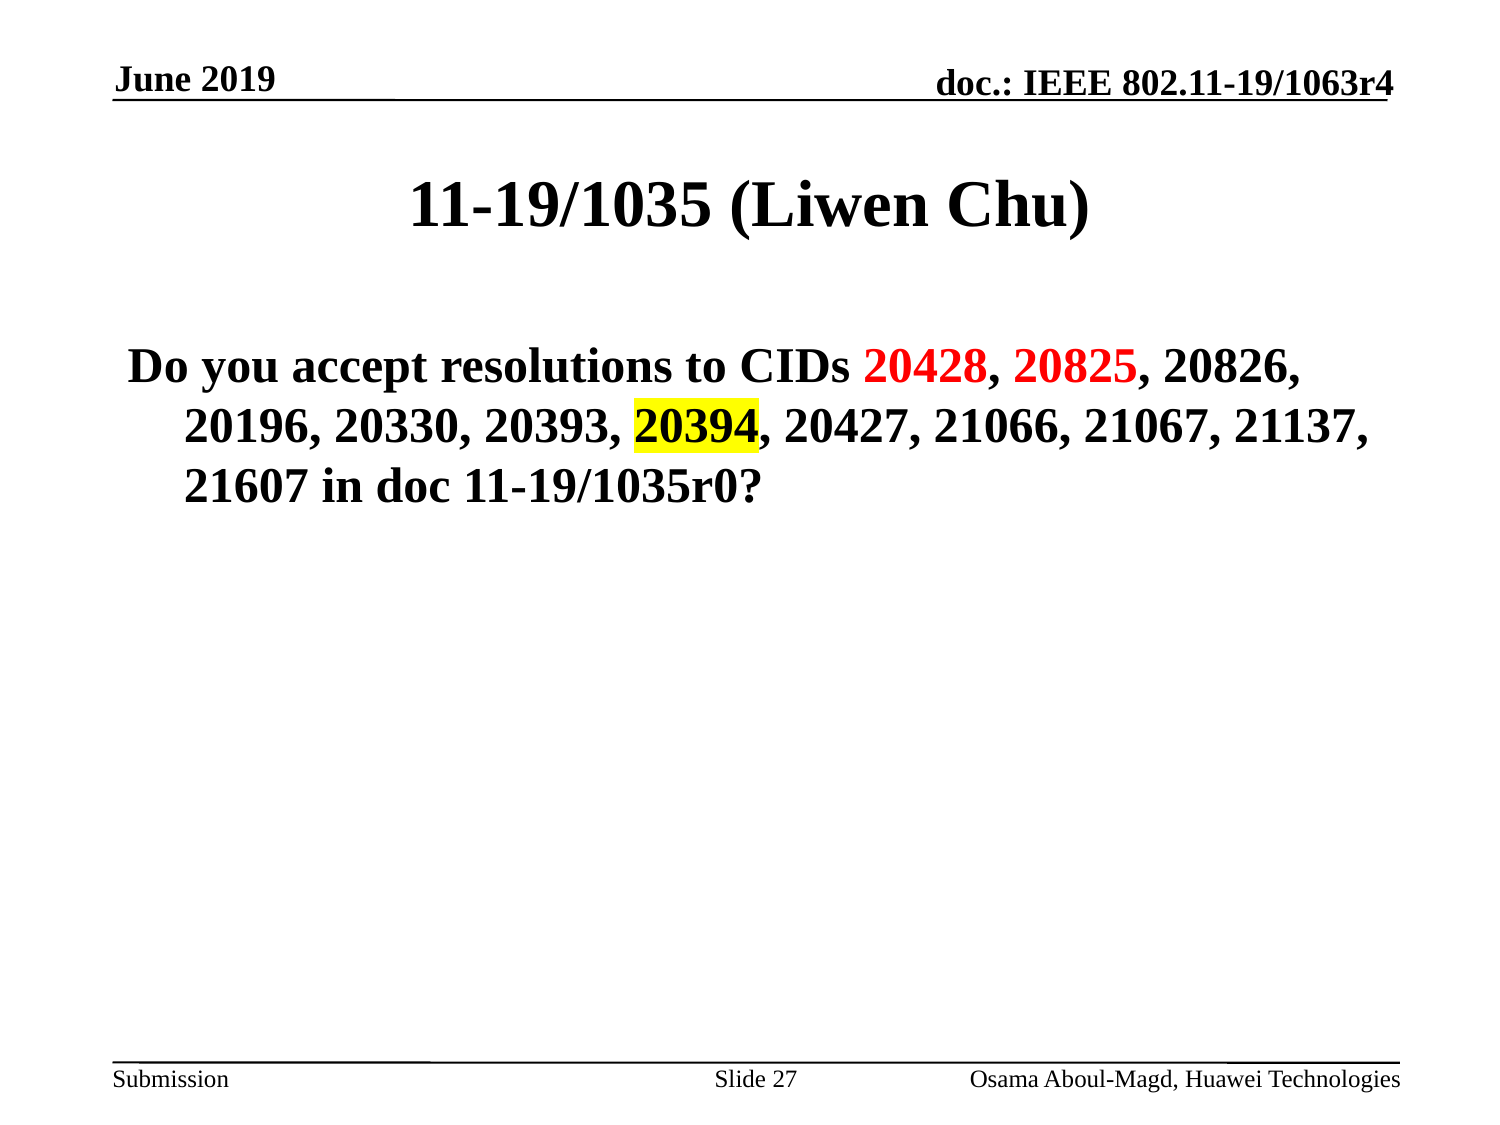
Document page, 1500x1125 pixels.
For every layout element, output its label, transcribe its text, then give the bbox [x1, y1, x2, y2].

slide_number Slide 27 [712, 1061, 800, 1123]
footer Osama Aboul-Magd, Huawei Technologies [878, 1061, 1402, 1093]
title 11-19/1035 (Liwen Chu) [112, 112, 1388, 288]
list Do you accept resolutions to CIDs 20428, 20825, 20826, 20196, 20330, 20393, 20394, 20427, 21066, 21067, 21137, 21607 in doc 11-19/1035r0? [112, 324, 1388, 1000]
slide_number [114, 54, 423, 100]
